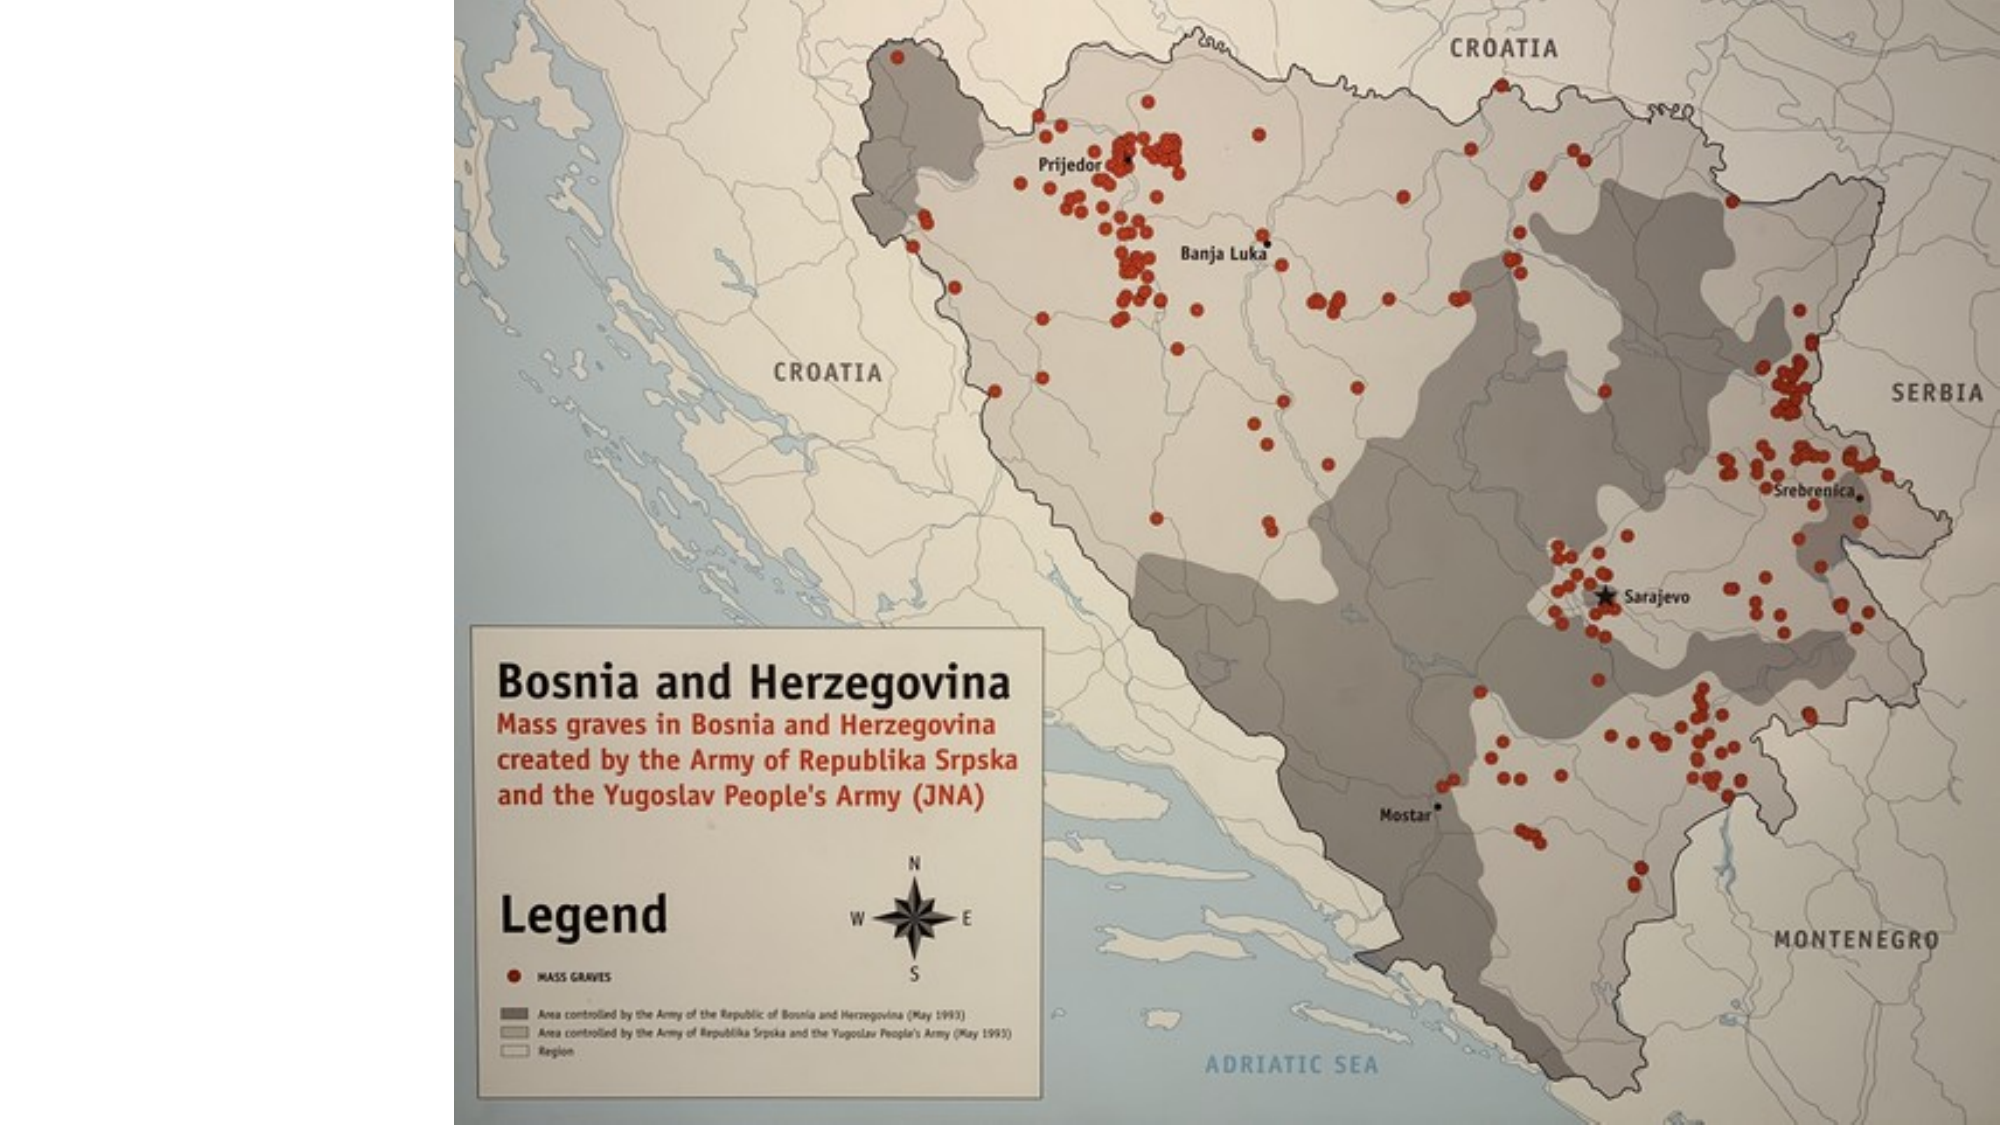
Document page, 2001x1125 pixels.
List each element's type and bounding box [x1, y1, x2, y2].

picture [454, 0, 2000, 1125]
